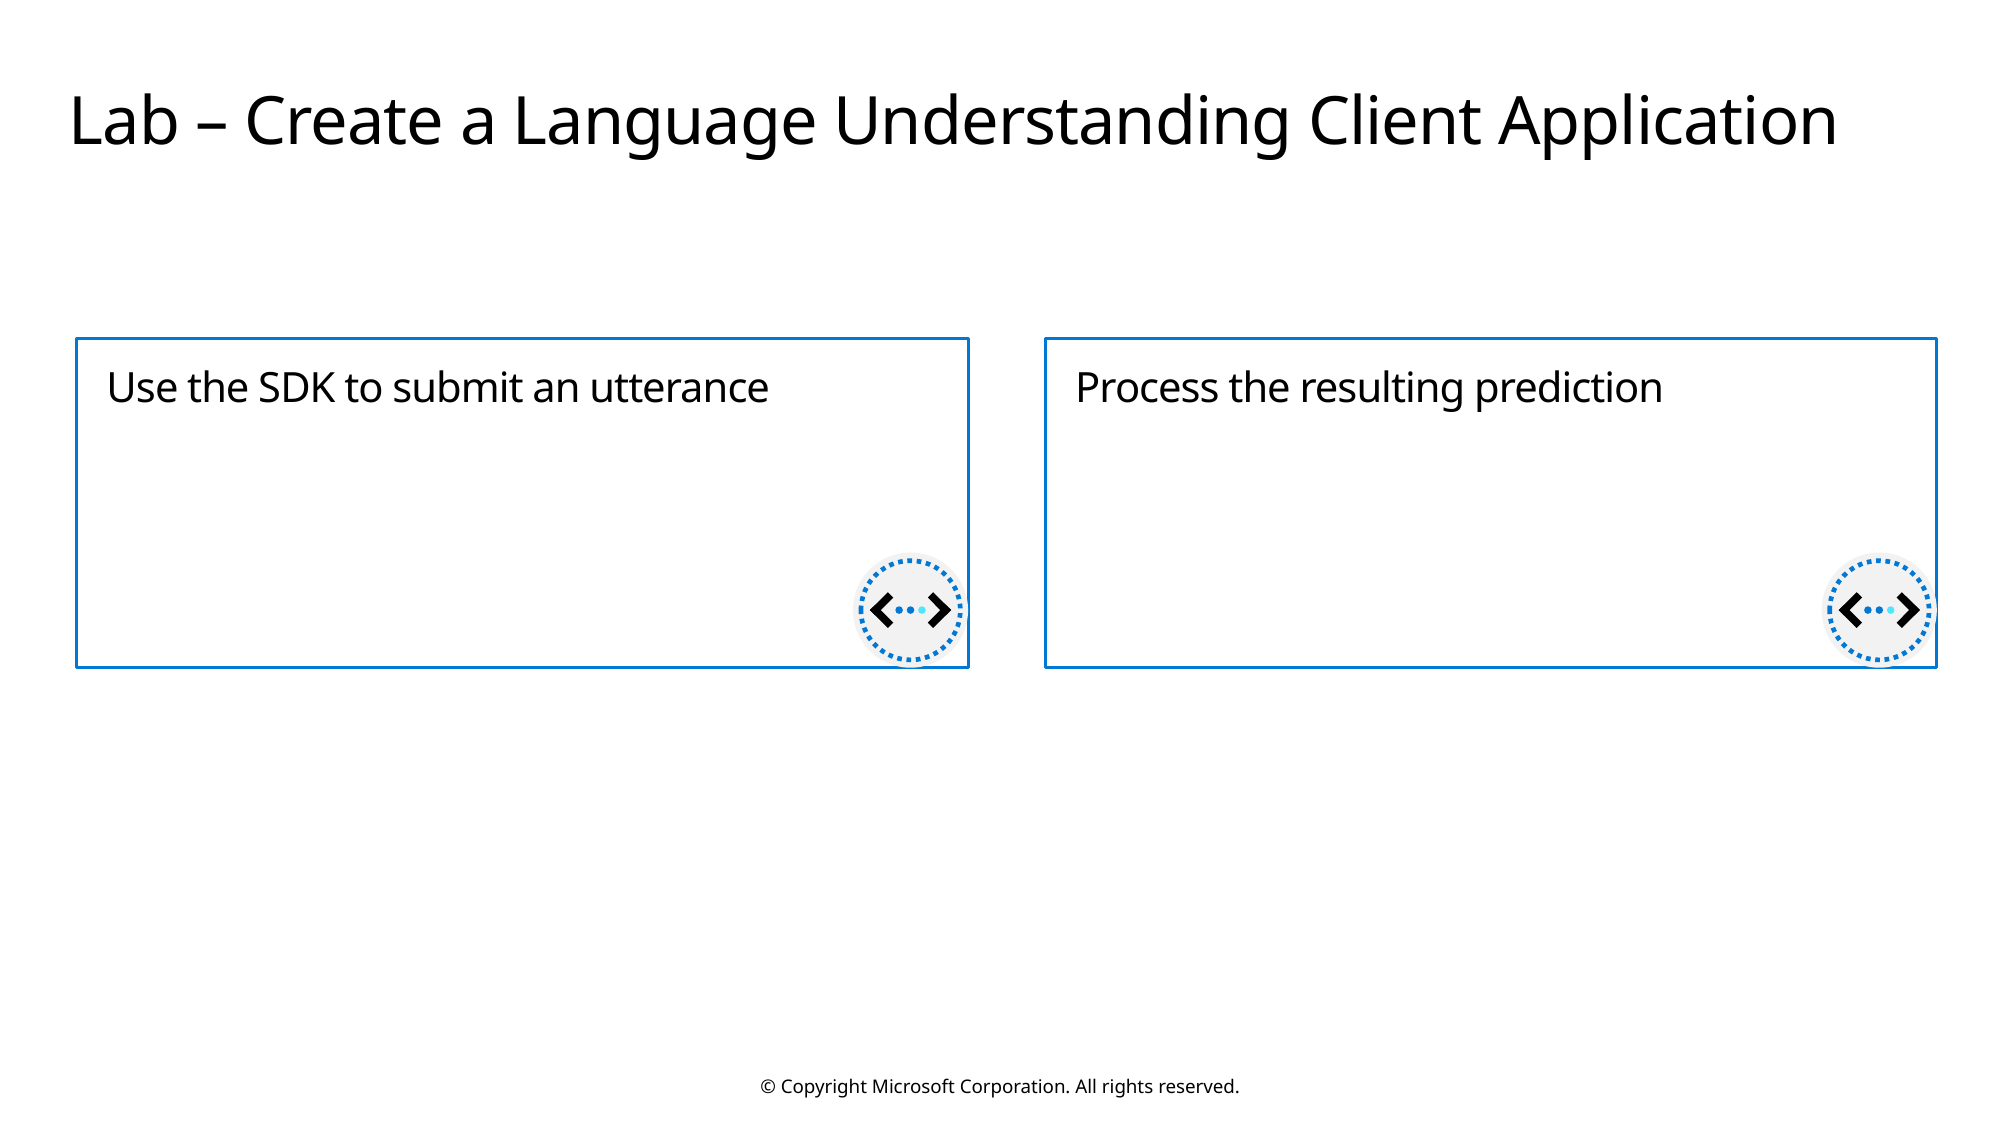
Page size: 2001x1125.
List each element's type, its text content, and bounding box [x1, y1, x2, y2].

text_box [852, 552, 969, 668]
list Use the SDK to submit an utterance [75, 337, 970, 669]
title Lab – Create a Language Understanding Client Application [68, 72, 1930, 184]
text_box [1821, 552, 1938, 668]
list Process the resulting prediction [1044, 337, 1938, 669]
